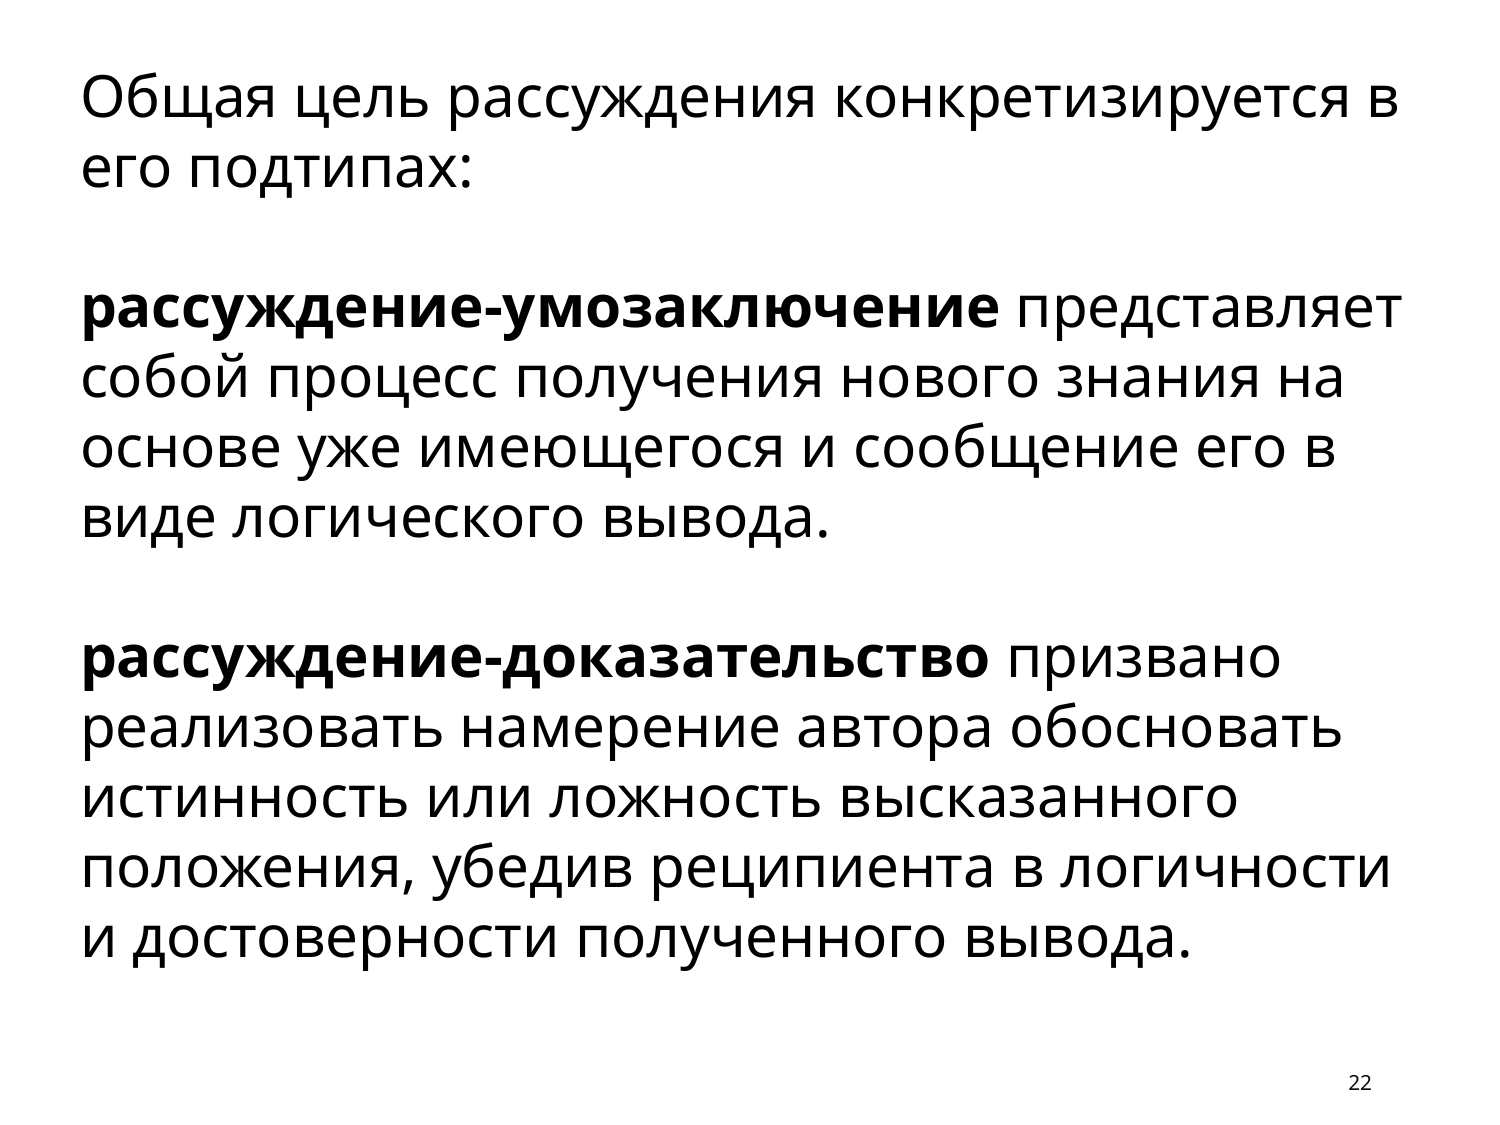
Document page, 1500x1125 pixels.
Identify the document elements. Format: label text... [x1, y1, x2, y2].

slide_number 22 [1333, 1061, 1454, 1107]
text_box Общая цель рассуждения конкретизируется в его подтипах: рассуждение-умозаключение представляет собой процесс получения нового знания на основе уже имеющегося и сообщение его в виде логического вывода. рассуждение-доказательство призвано реализовать намерение автора обосновать истинность или ложность высказанного положения, убедив реципиента в логичности и достоверности полученного вывода. [65, 52, 1454, 977]
